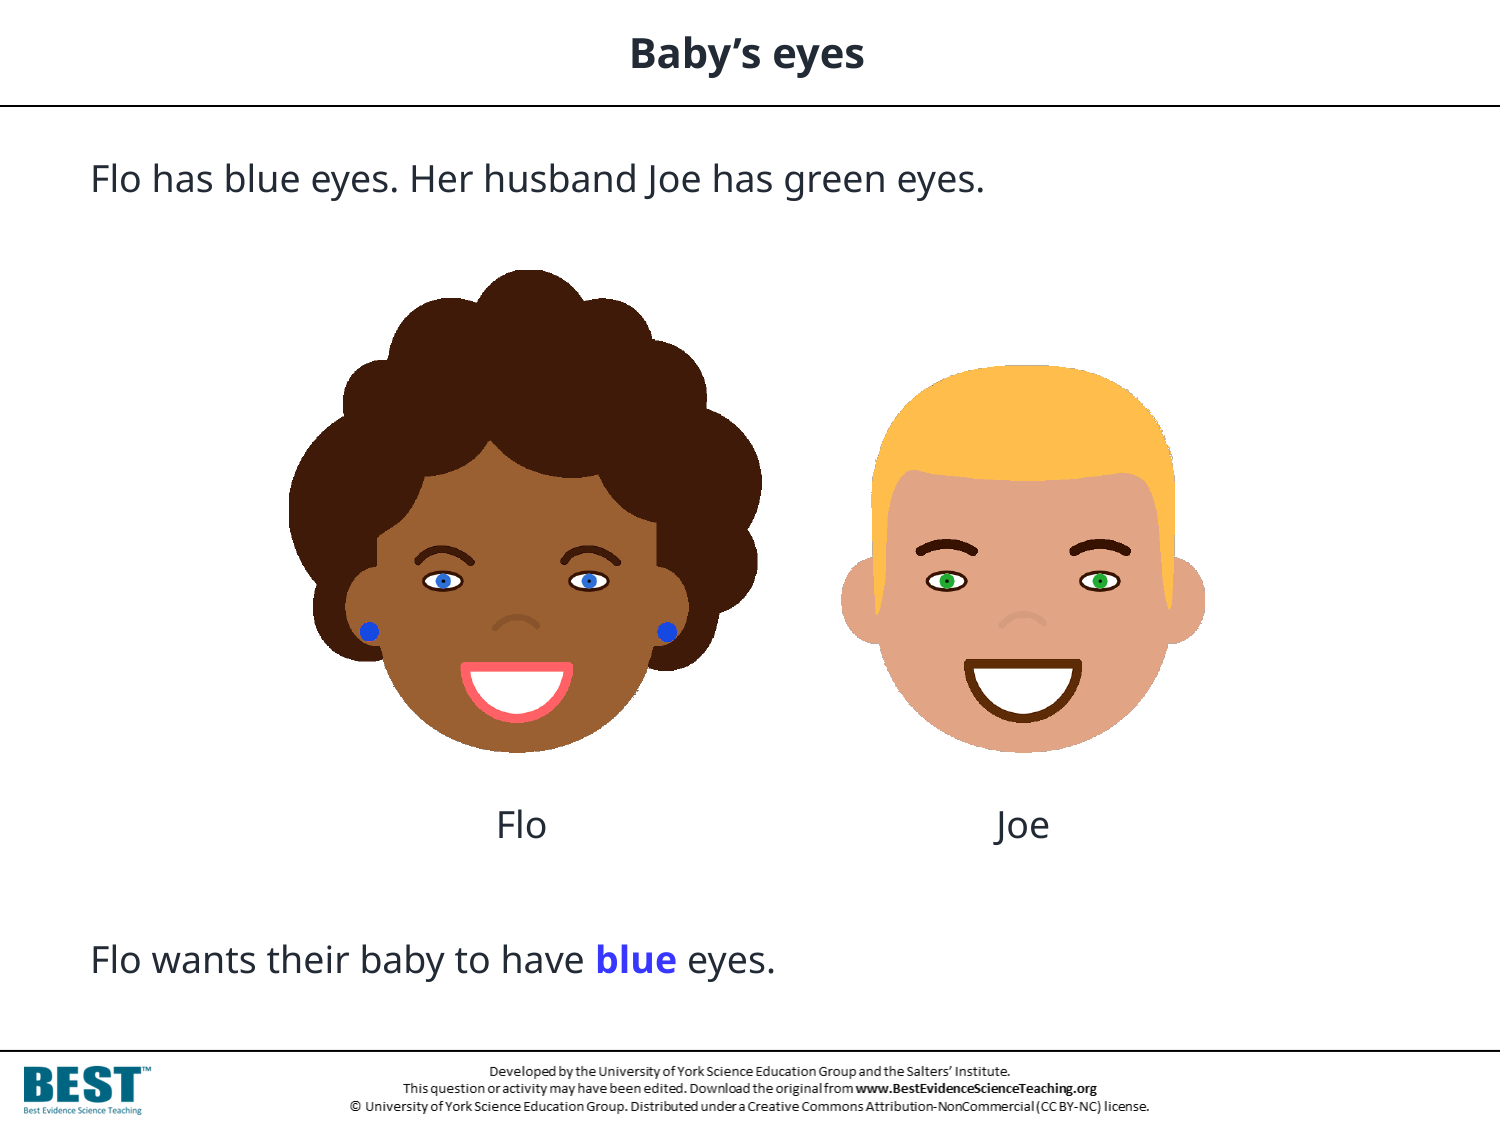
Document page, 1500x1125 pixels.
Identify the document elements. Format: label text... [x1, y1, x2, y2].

text_box Baby’s eyes [23, 4, 1471, 99]
picture [0, 105, 1500, 1125]
